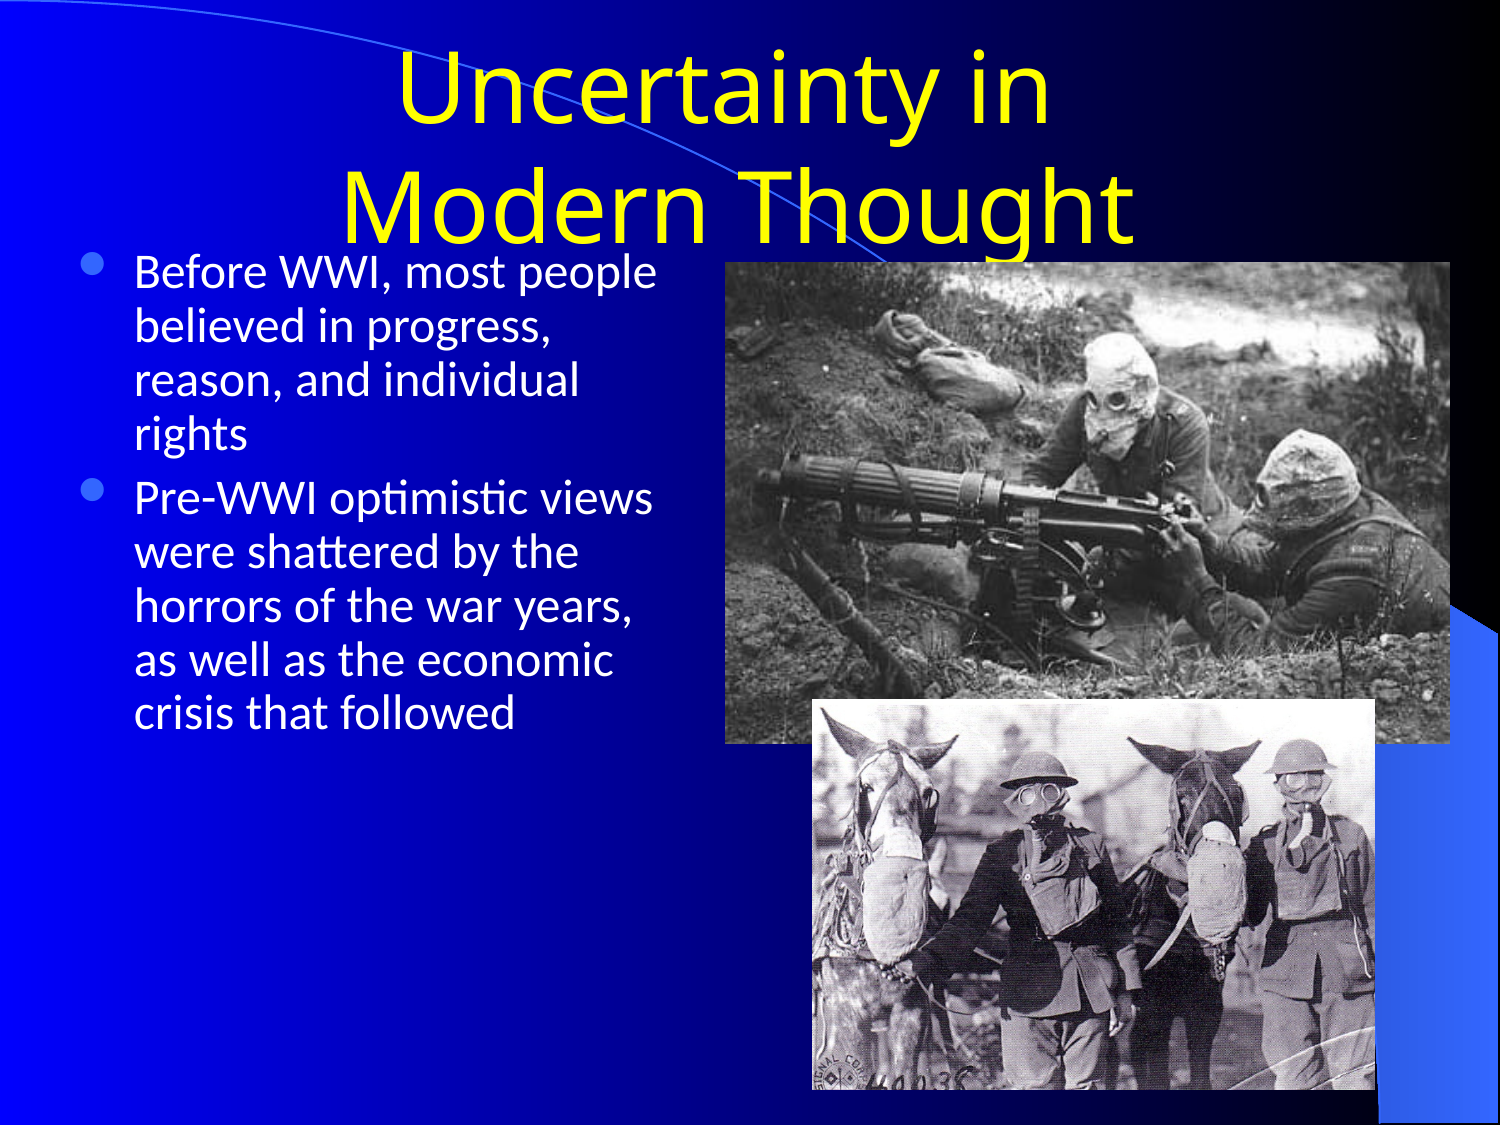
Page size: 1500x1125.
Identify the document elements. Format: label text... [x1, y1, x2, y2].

picture [812, 699, 1376, 1091]
list Before WWI, most people believed in progress, reason, and individual rights Pre-WWI optimistic views were shattered by the horrors of the war years, as well as the economic crisis that followed [62, 237, 688, 913]
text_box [724, 262, 1451, 744]
title Uncertainty in Modern Thought [99, 49, 1376, 238]
